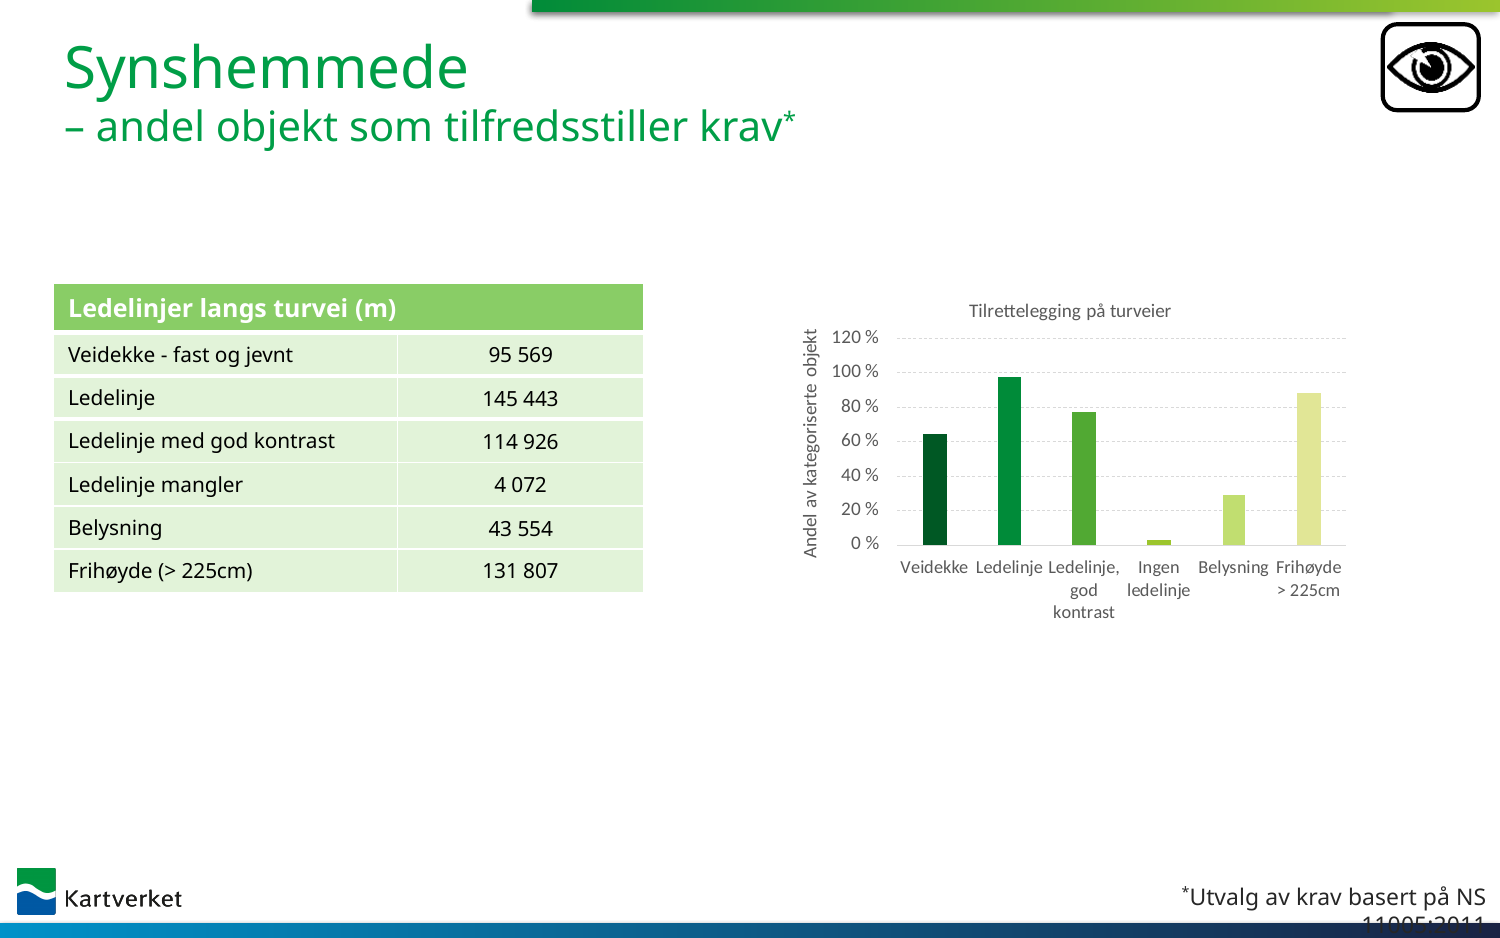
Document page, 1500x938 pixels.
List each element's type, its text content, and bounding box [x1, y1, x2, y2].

table_cell 114 926 [398, 421, 643, 462]
text_box *Utvalg av krav basert på NS 11005:2011 [1068, 873, 1500, 938]
table_cell 95 569 [398, 335, 643, 374]
table_cell Ledelinje med god kontrast [54, 421, 397, 462]
table_cell Ledelinje mangler [54, 463, 397, 505]
table_cell Ledelinje [54, 378, 397, 417]
picture [791, 291, 1349, 630]
table_header Ledelinjer langs turvei (m) [54, 284, 643, 330]
table_cell 145 443 [398, 378, 643, 417]
table_cell 131 807 [398, 550, 643, 592]
table_cell 43 554 [398, 507, 643, 548]
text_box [1382, 24, 1480, 111]
table_cell 4 072 [398, 463, 643, 505]
table_cell Frihøyde (> 225cm) [54, 550, 397, 592]
table_cell Belysning [54, 507, 397, 548]
text_box Synshemmede – andel objekt som tilfredsstiller krav* [49, 24, 1431, 158]
table_cell Veidekke - fast og jevnt [54, 335, 397, 374]
